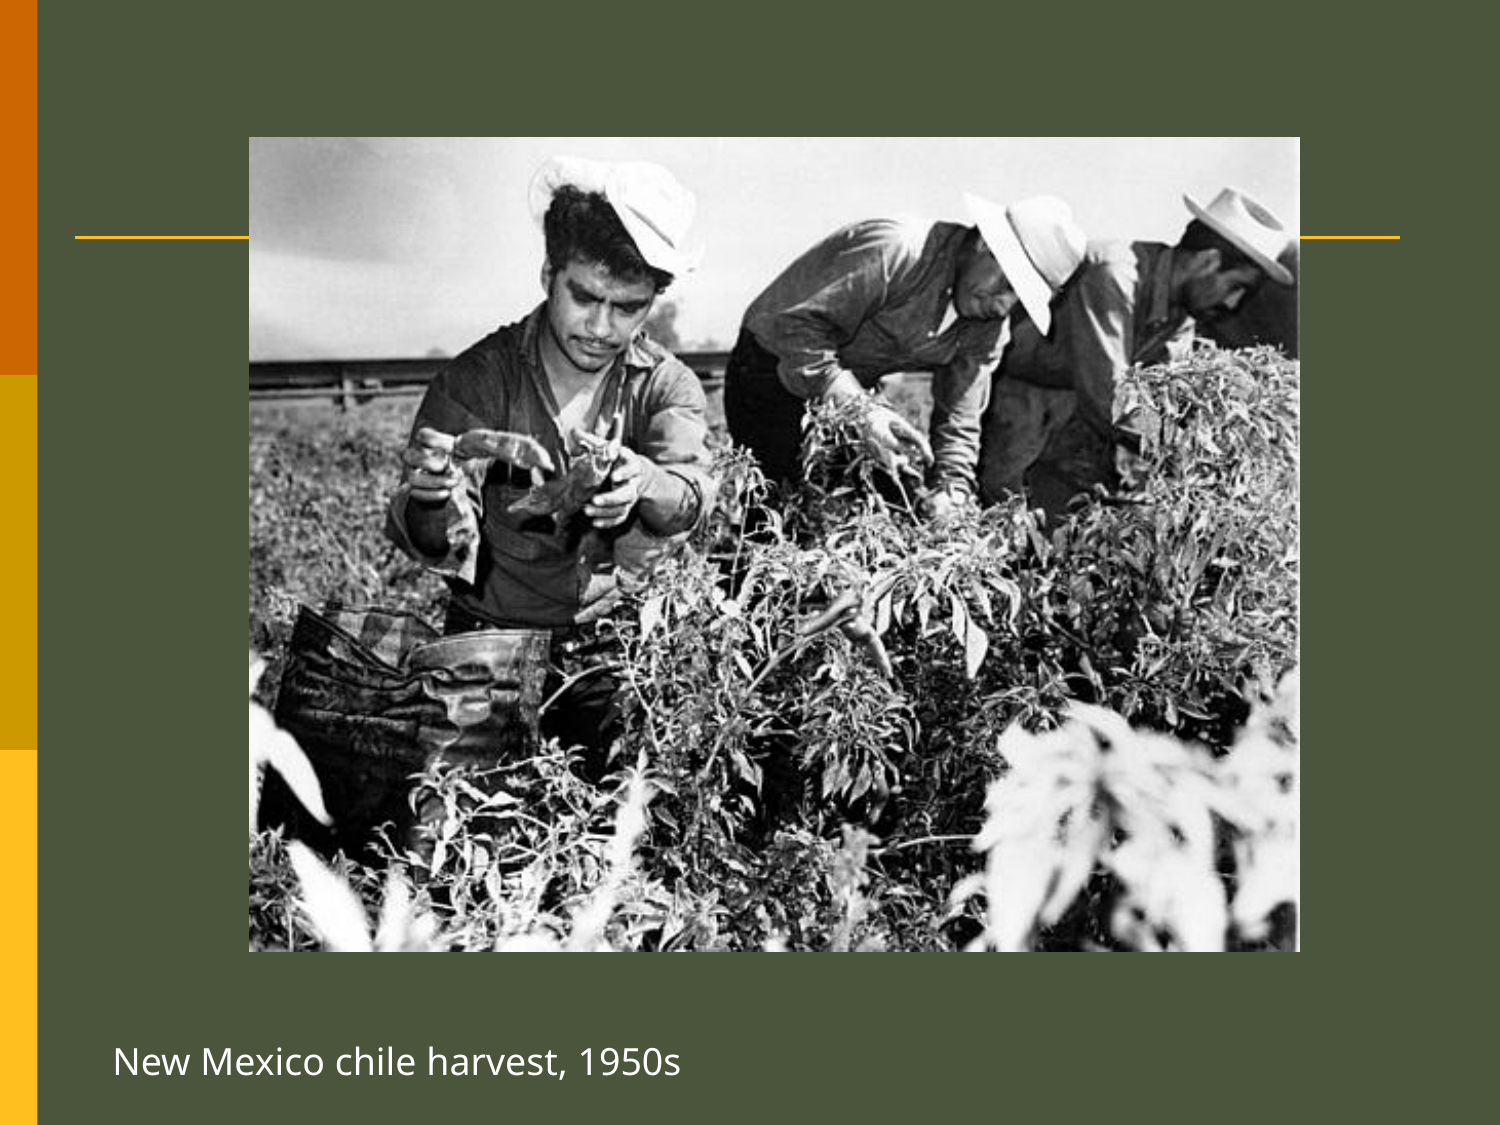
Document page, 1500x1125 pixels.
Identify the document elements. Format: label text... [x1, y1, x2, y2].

picture [249, 137, 1301, 952]
text_box New Mexico chile harvest, 1950s [97, 1030, 747, 1091]
